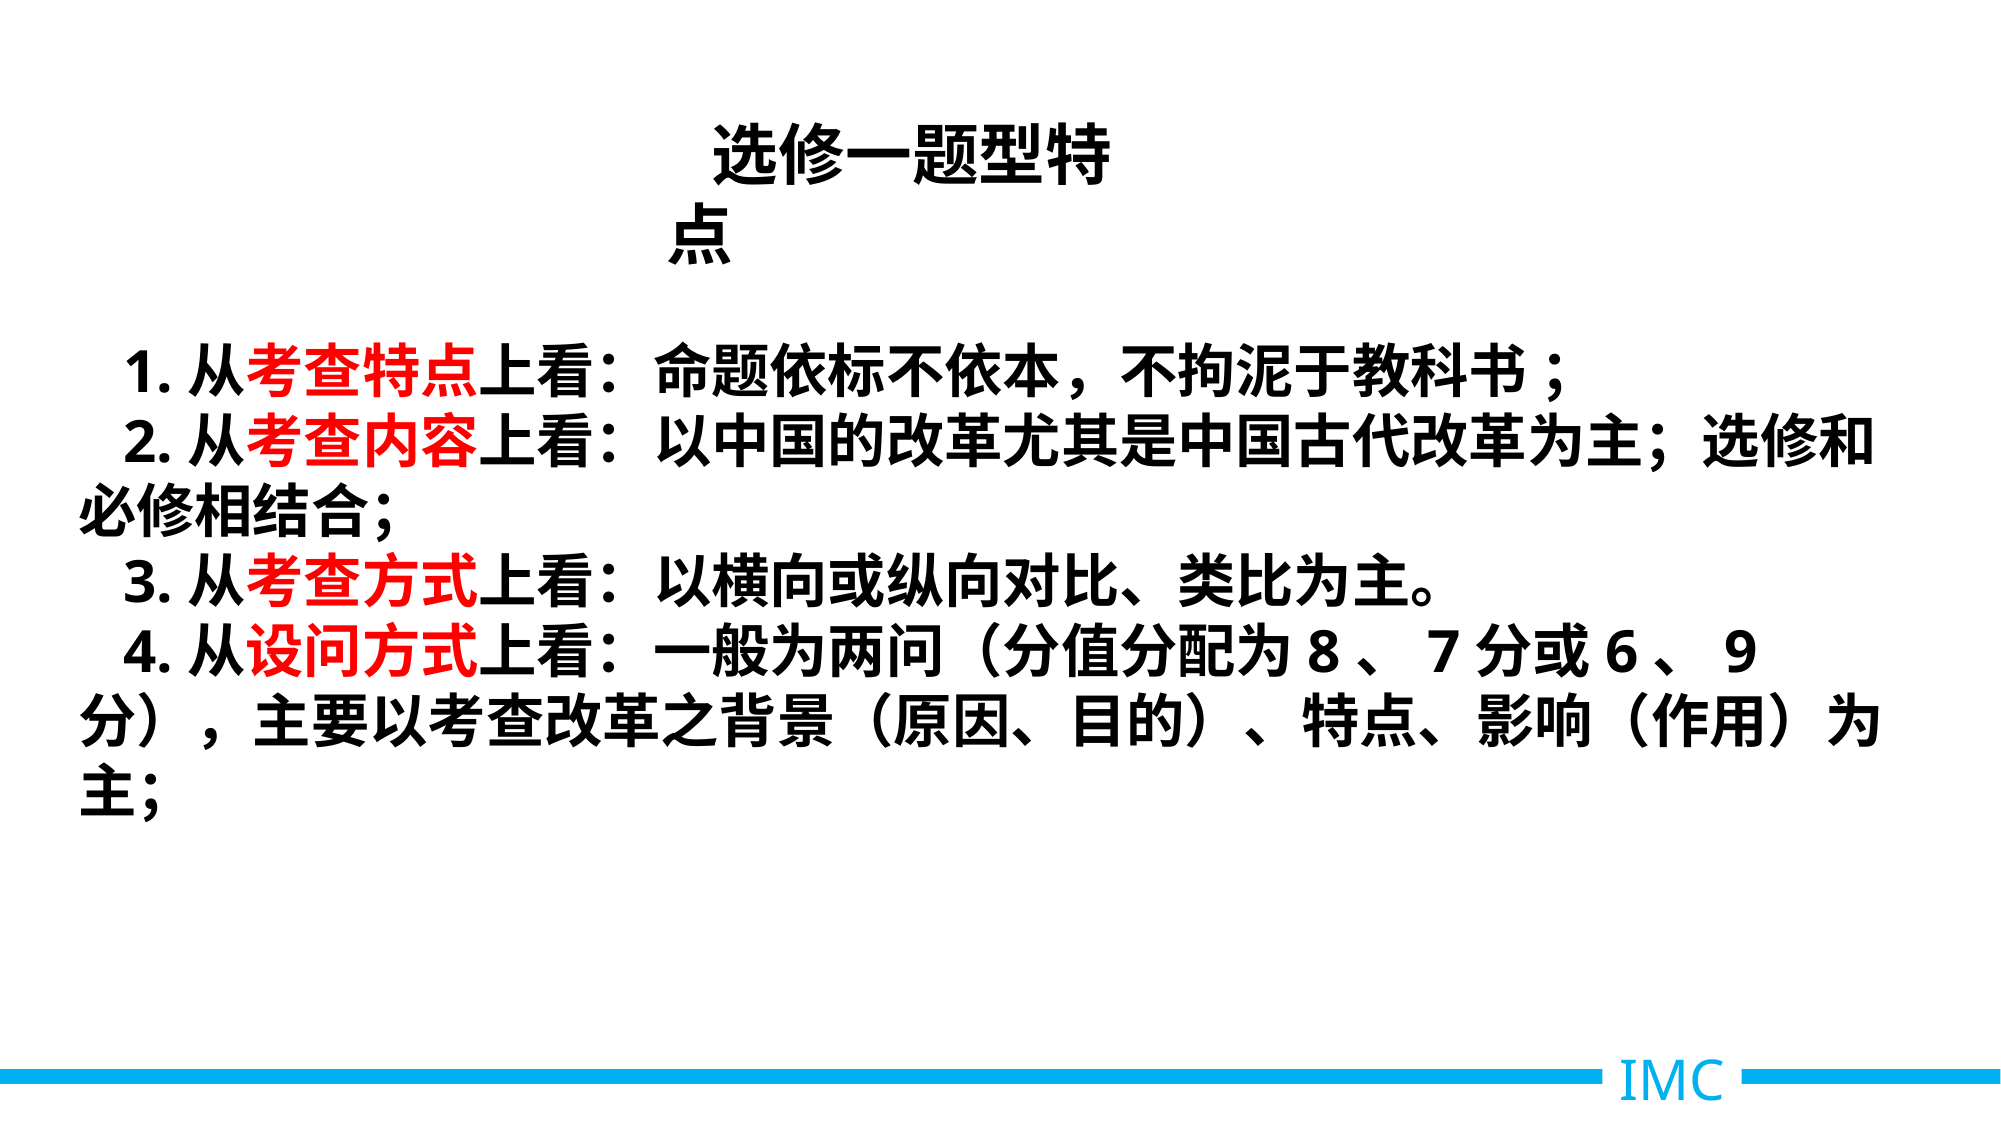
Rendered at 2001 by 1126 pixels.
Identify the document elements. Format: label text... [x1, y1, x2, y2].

text_box 选修一题型特点 [651, 105, 1150, 201]
text_box 1.从考查特点上看：命题依标不依本，不拘泥于教科书 ； 2.从考查内容上看：以中国的改革尤其是中国古代改革为主；选修和必修相结合； 3.从考查方式上看：以横向或纵向对比、类比为主。 4.从设问方式上看：一般为两问（分值分配为8、7分或6、9分），主要以考查改革之背景（原因、目的）、特点、影响（作用）为主； [62, 326, 1903, 833]
